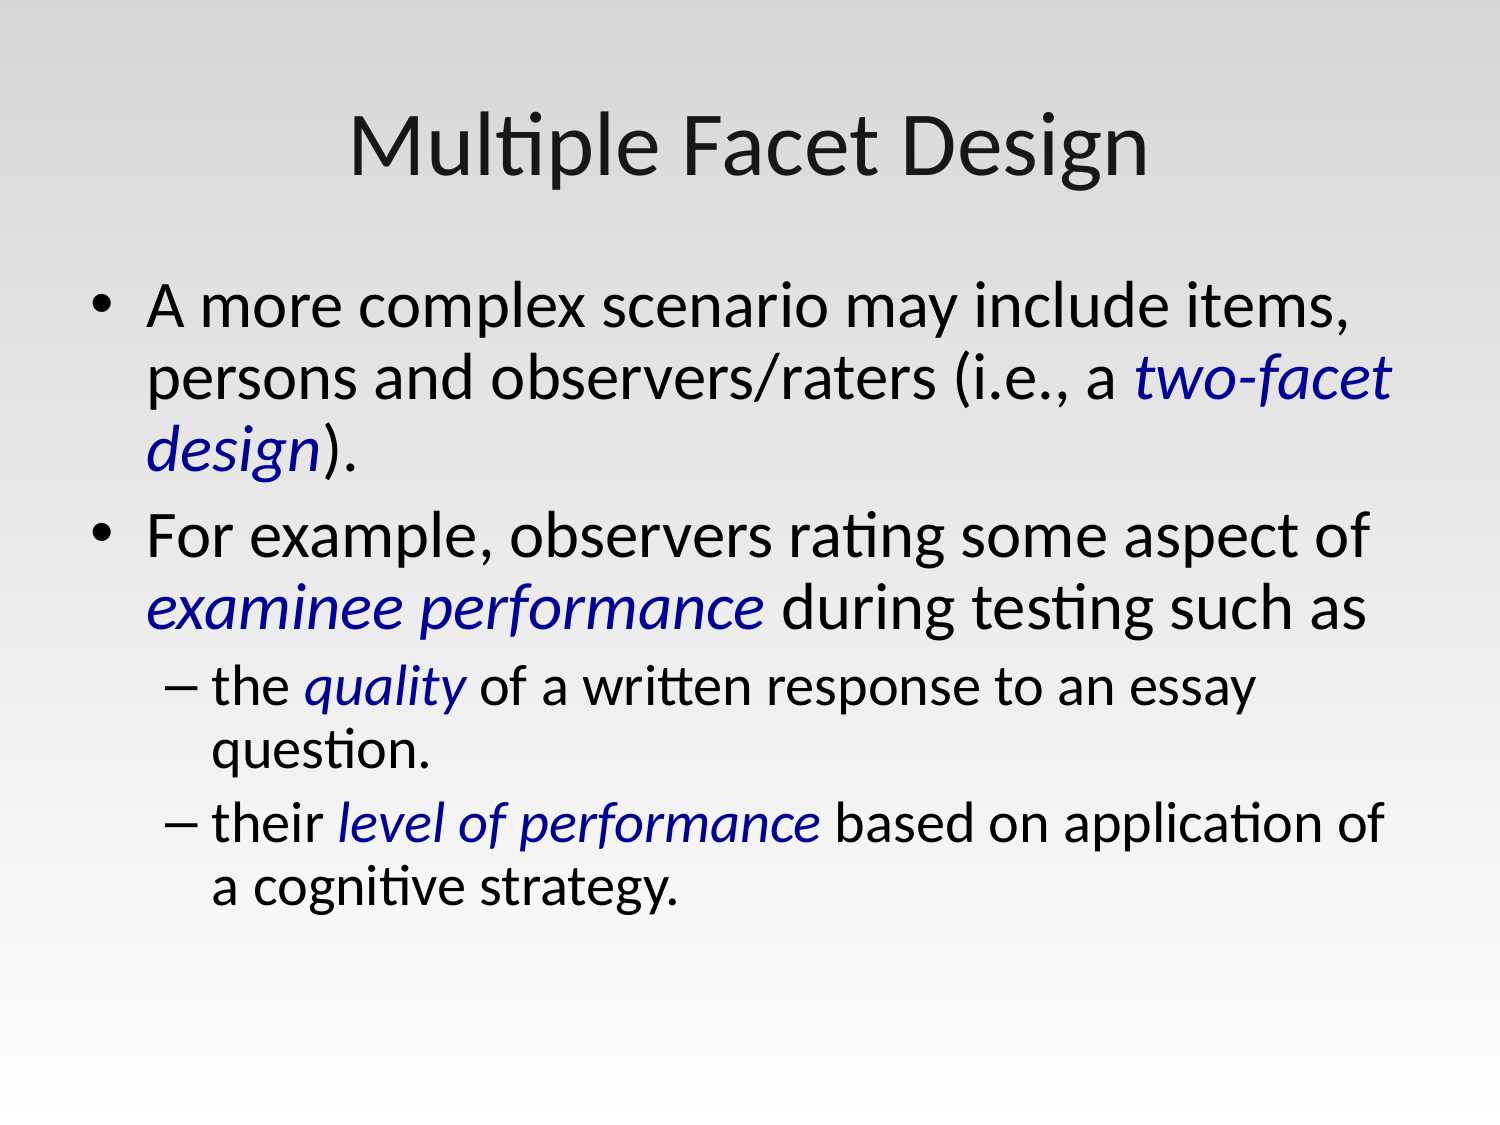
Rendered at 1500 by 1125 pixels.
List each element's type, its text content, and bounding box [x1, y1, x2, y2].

list A more complex scenario may include items, persons and observers/raters (i.e., a two-facet design). For example, observers rating some aspect of examinee performance during testing such as the quality of a written response to an essay question. their level of performance based on application of a cognitive strategy. [75, 262, 1425, 1005]
title Multiple Facet Design [75, 45, 1425, 233]
